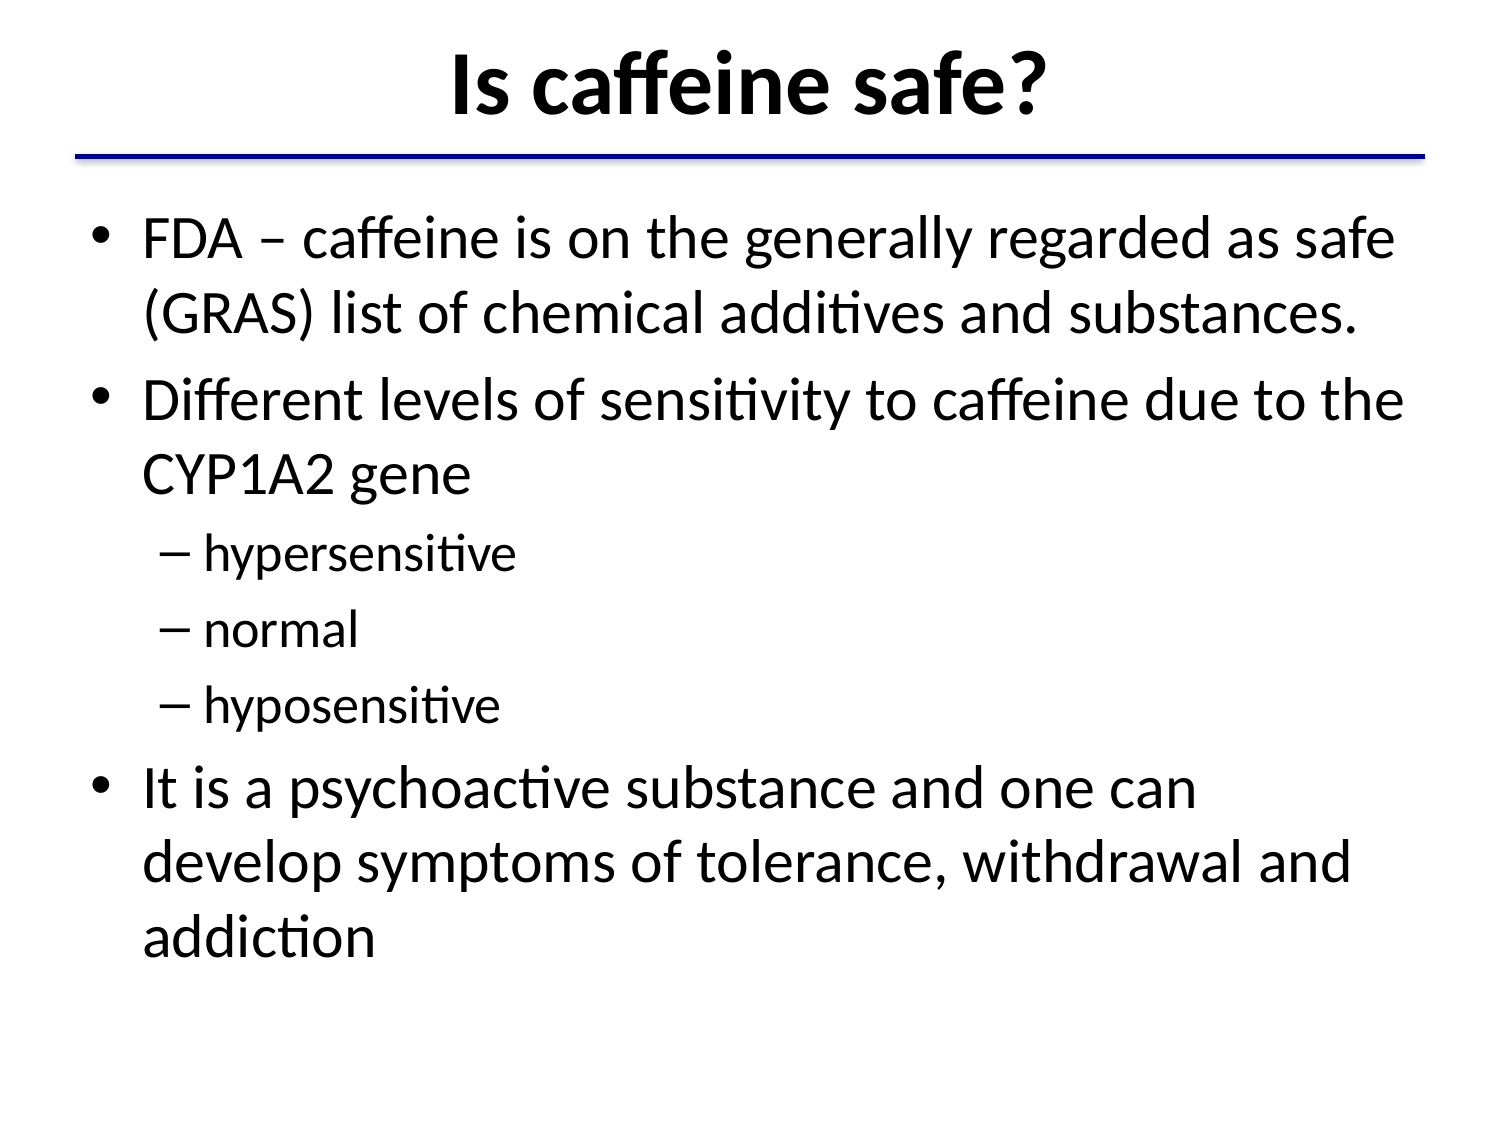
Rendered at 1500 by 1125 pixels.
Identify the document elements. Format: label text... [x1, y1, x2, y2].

title Is caffeine safe? [75, 12, 1425, 143]
list FDA – caffeine is on the generally regarded as safe (GRAS) list of chemical additives and substances. Different levels of sensitivity to caffeine due to the CYP1A2 gene hypersensitive normal hyposensitive It is a psychoactive substance and one can develop symptoms of tolerance, withdrawal and addiction [75, 189, 1425, 1044]
